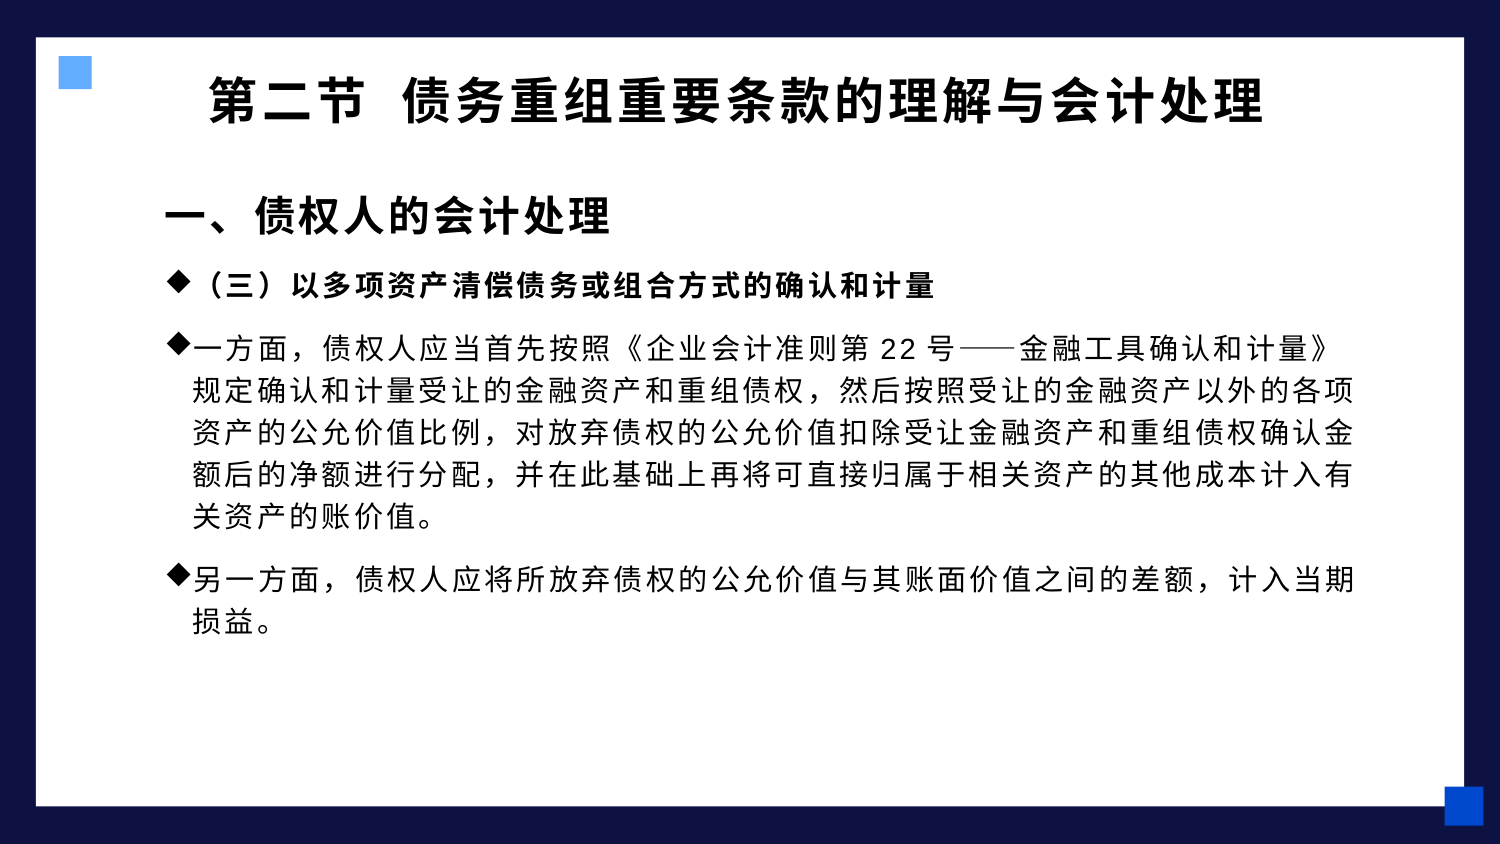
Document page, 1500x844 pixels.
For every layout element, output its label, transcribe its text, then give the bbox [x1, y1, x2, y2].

list 一、债权人的会计处理 （三）以多项资产清偿债务或组合方式的确认和计量 一方面，债权人应当首先按照《企业会计准则第22号——金融工具确认和计量》规定确认和计量受让的金融资产和重组债权，然后按照受让的金融资产以外的各项资产的公允价值比例，对放弃债权的公允价值扣除受让金融资产和重组债权确认金额后的净额进行分配，并在此基础上再将可直接归属于相关资产的其他成本计入有关资产的账价值。 另一方面，债权人应将所放弃债权的公允价值与其账面价值之间的差额，计入当期损益。 [147, 179, 1376, 604]
title 第二节 债务重组重要条款的理解与会计处理 [141, 48, 1327, 138]
